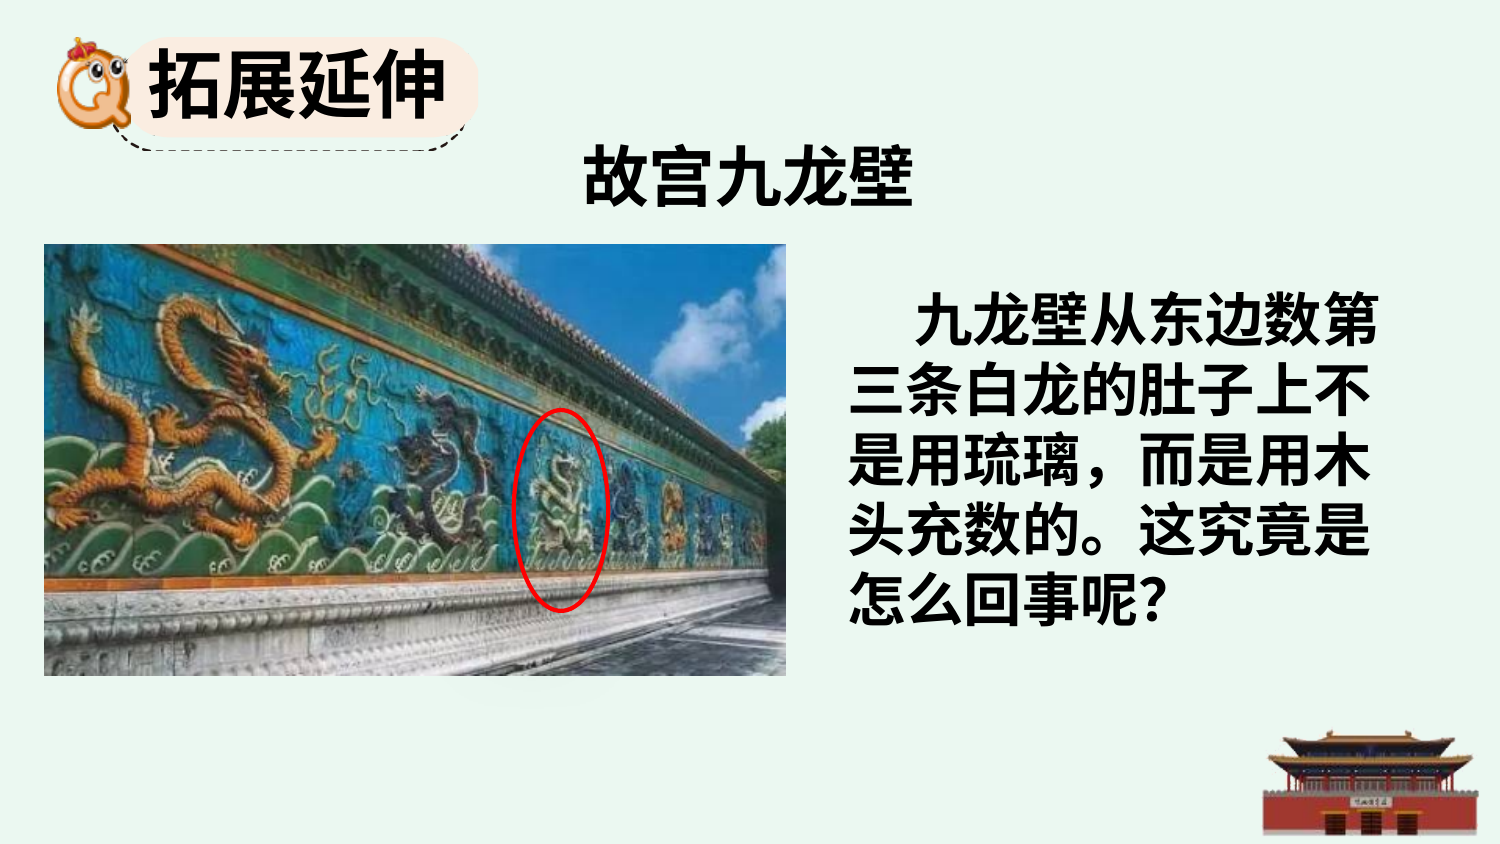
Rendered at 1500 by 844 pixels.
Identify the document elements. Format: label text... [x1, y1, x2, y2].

text_box 拓展延伸 [135, 32, 484, 134]
picture [1253, 725, 1484, 838]
text_box 故宫九龙壁 [540, 127, 958, 223]
picture [56, 36, 479, 152]
text_box 九龙壁从东边数第三条白龙的肚子上不是用琉璃，而是用木头充数的。这究竟是怎么回事呢？ [832, 276, 1407, 641]
picture [44, 244, 787, 676]
